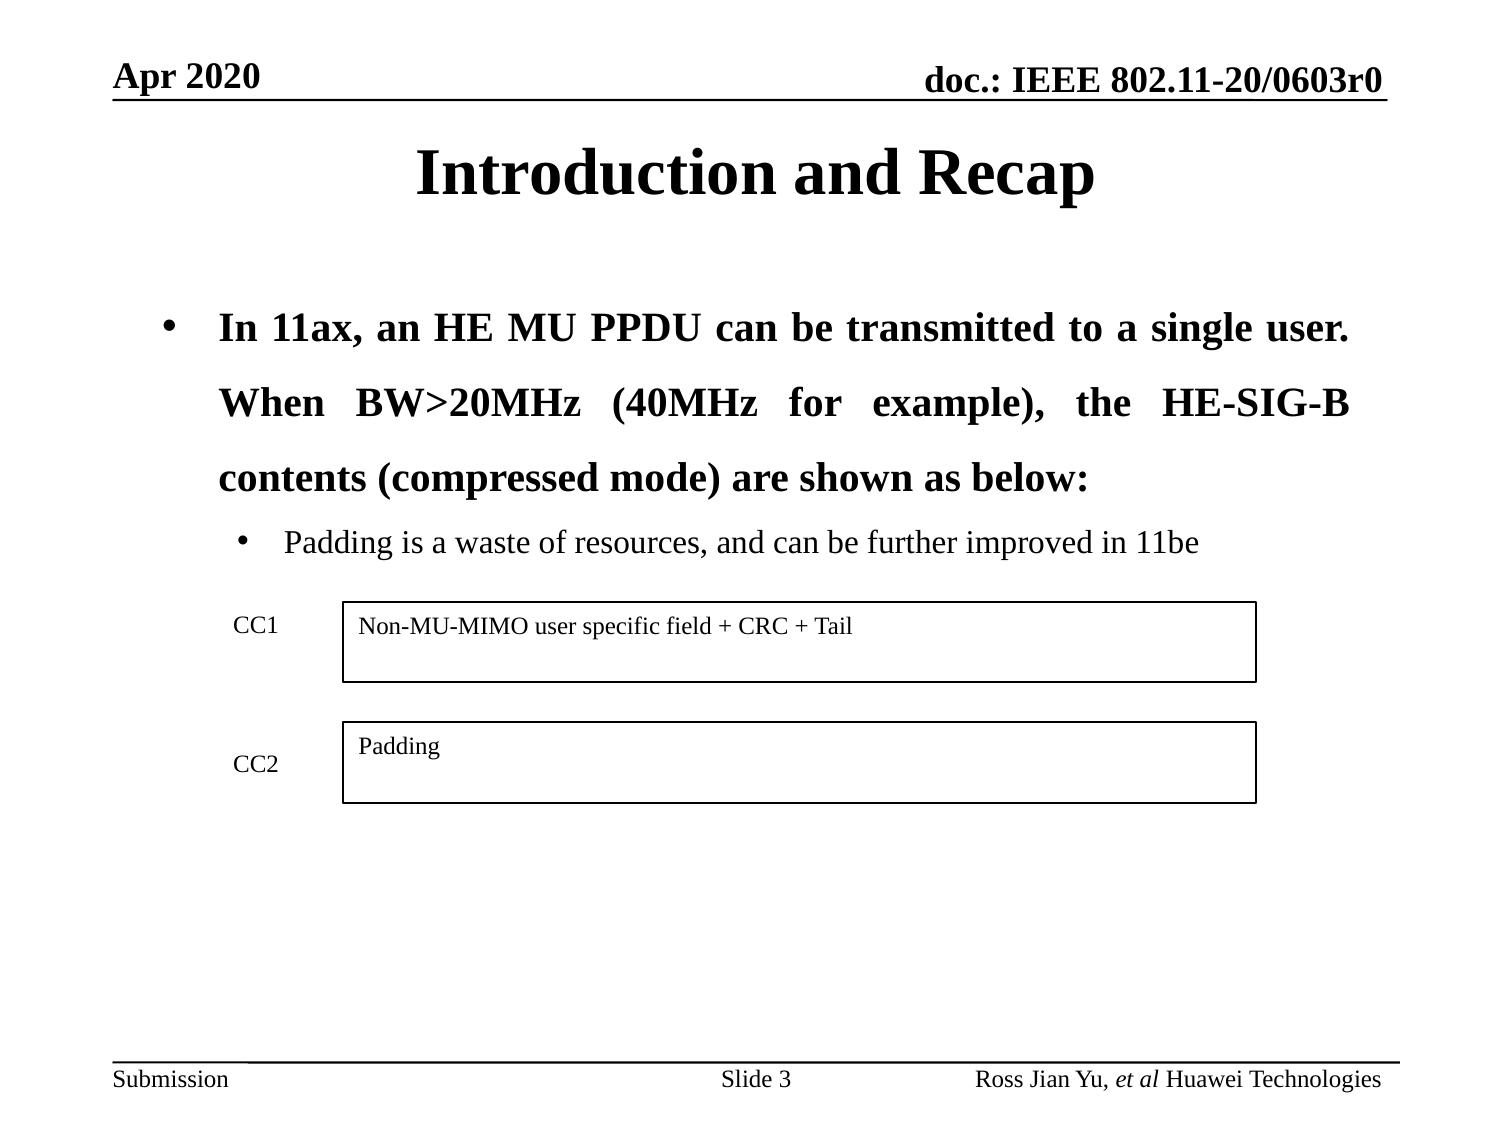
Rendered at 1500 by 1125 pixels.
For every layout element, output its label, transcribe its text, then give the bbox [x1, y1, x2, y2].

text_box CC2 [218, 740, 306, 785]
text_box Padding [343, 722, 1256, 804]
slide_number Slide 3 [712, 1061, 800, 1093]
text_box CC1 [218, 601, 306, 647]
list In 11ax, an HE MU PPDU can be transmitted to a single user. When BW>20MHz (40MHz for example), the HE-SIG-B contents (compressed mode) are shown as below: Padding is a waste of resources, and can be further improved in 11be [146, 267, 1366, 505]
title Introduction and Recap [99, 123, 1413, 212]
text_box Non-MU-MIMO user specific field + CRC + Tail [343, 601, 1256, 683]
